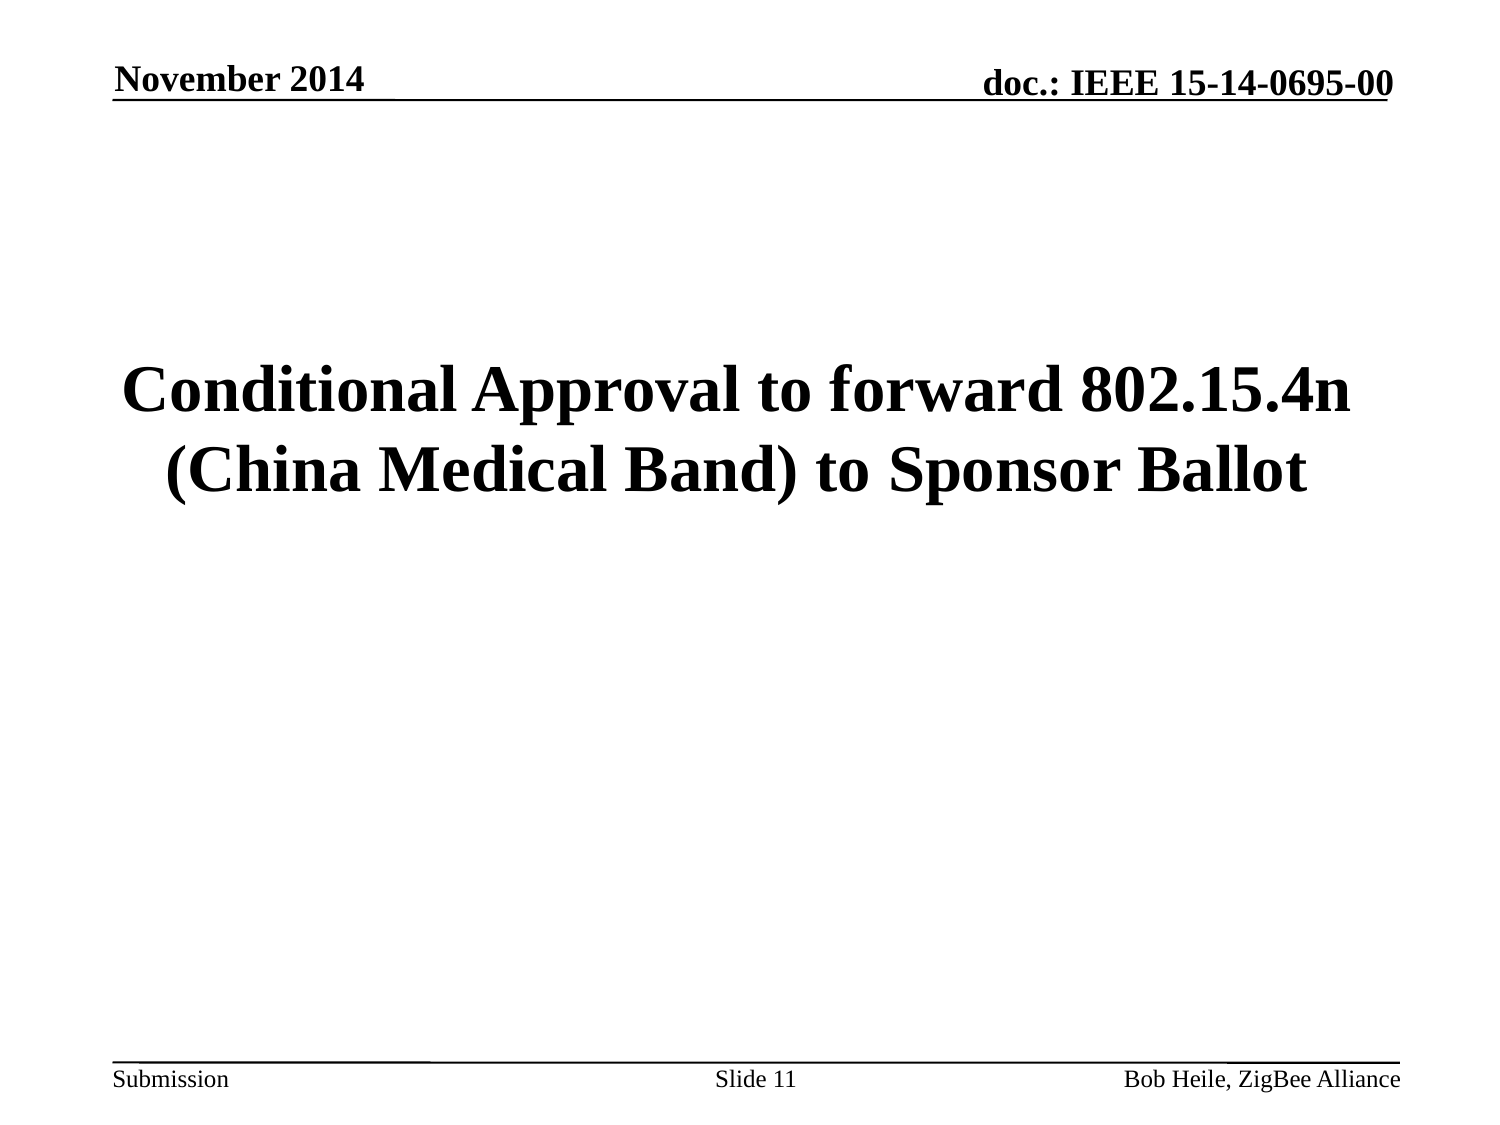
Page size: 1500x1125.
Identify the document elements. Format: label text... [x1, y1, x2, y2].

slide_number Slide 11 [712, 1061, 800, 1123]
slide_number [114, 54, 423, 100]
footer Bob Heile, ZigBee Alliance [878, 1061, 1402, 1093]
title Conditional Approval to forward 802.15.4n (China Medical Band) to Sponsor Ballot [99, 337, 1375, 513]
